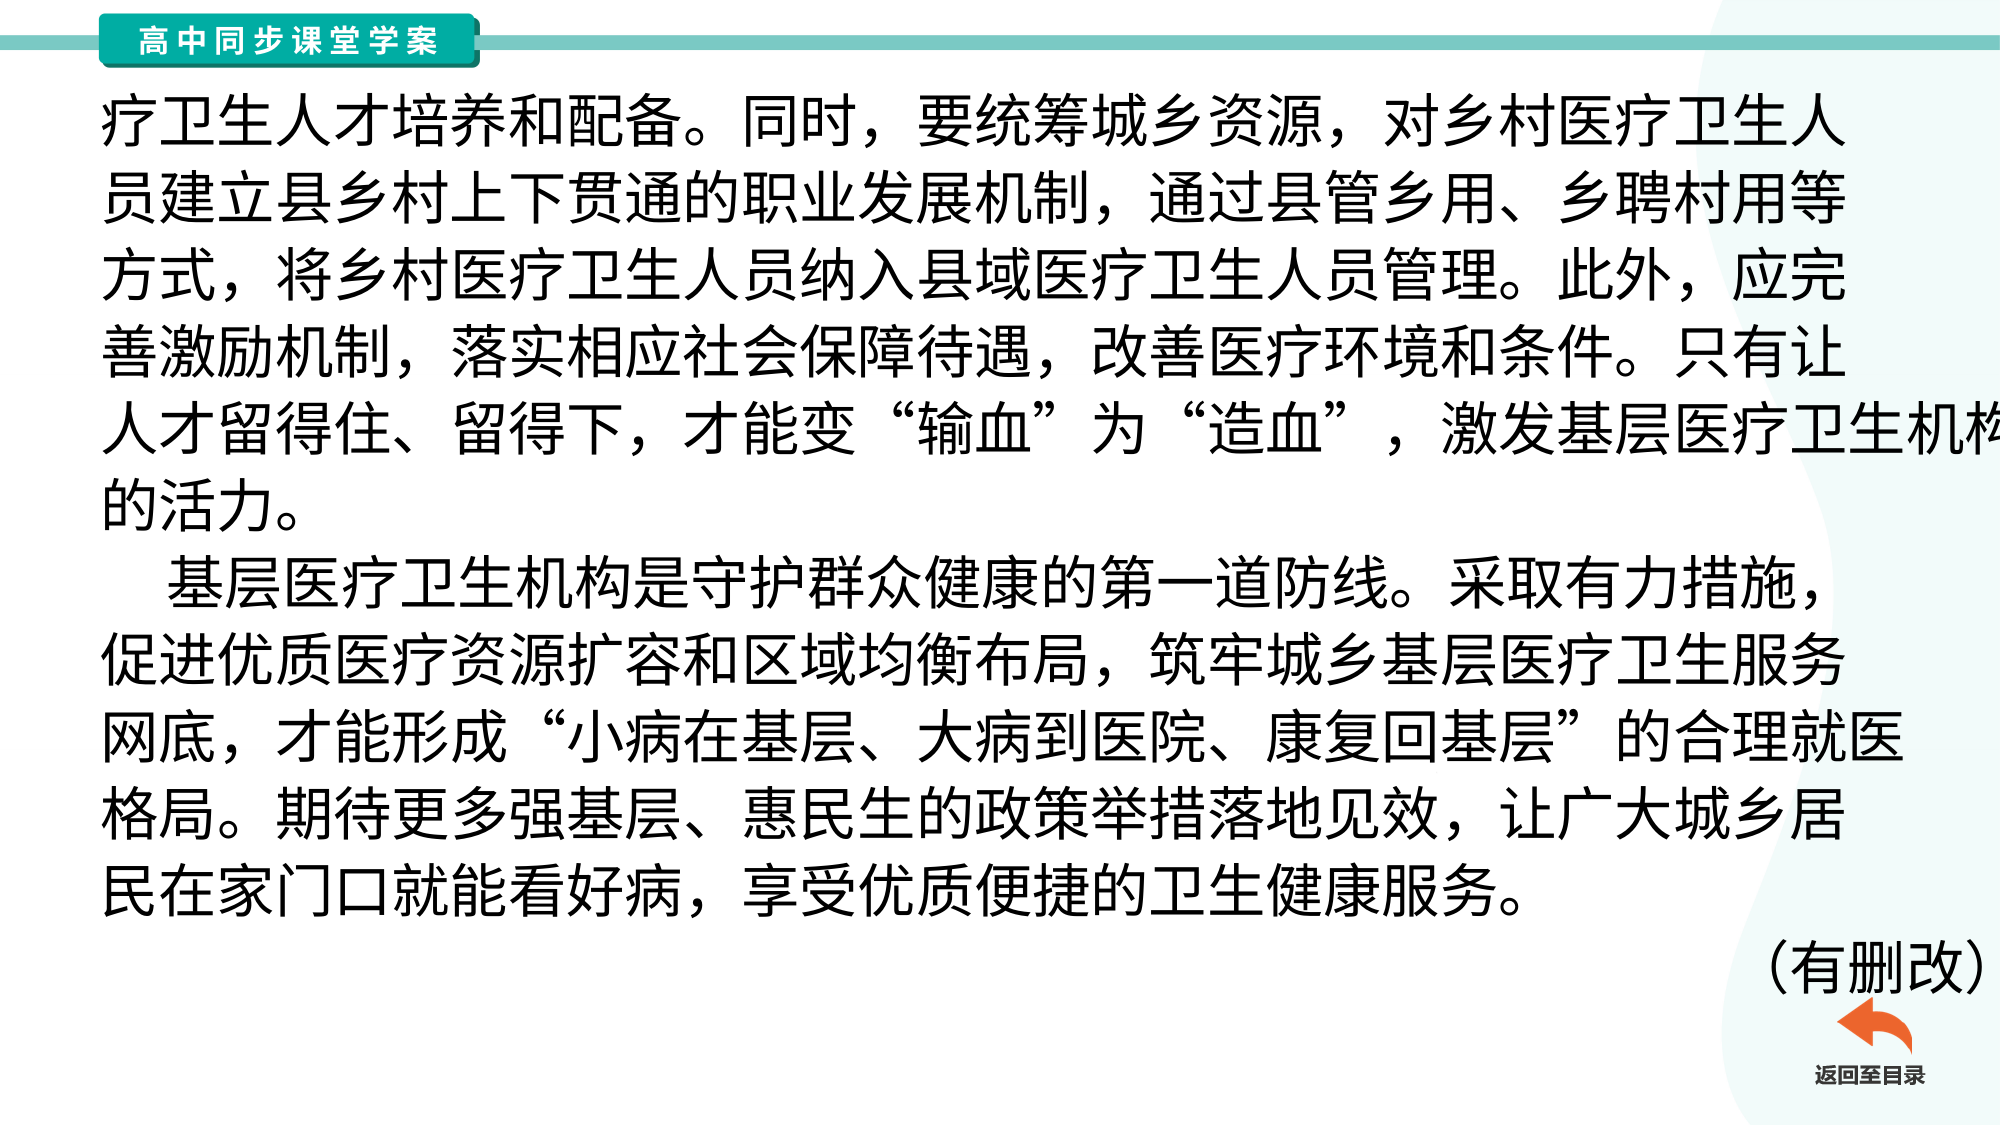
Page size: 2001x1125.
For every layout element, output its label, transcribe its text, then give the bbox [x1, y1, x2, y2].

text_box 疗卫生人才培养和配备。同时，要统筹城乡资源，对乡村医疗卫生人 员建立县乡村上下贯通的职业发展机制，通过县管乡用、乡聘村用等 方式，将乡村医疗卫生人员纳入县域医疗卫生人员管理。此外，应完 善激励机制，落实相应社会保障待遇，改善医疗环境和条件。只有让 人才留得住、留得下，才能变“输血”为“造血”，激发基层医疗卫生机构 的活力。 基层医疗卫生机构是守护群众健康的第一道防线。采取有力措施， 促进优质医疗资源扩容和区域均衡布局，筑牢城乡基层医疗卫生服务 网底，才能形成“小病在基层、大病到医院、康复回基层”的合理就医 格局。期待更多强基层、惠民生的政策举措落地见效，让广大城乡居 民在家门口就能看好病，享受优质便捷的卫生健康服务。 （有删改） [100, 76, 1899, 998]
picture [0, 0, 2000, 1125]
